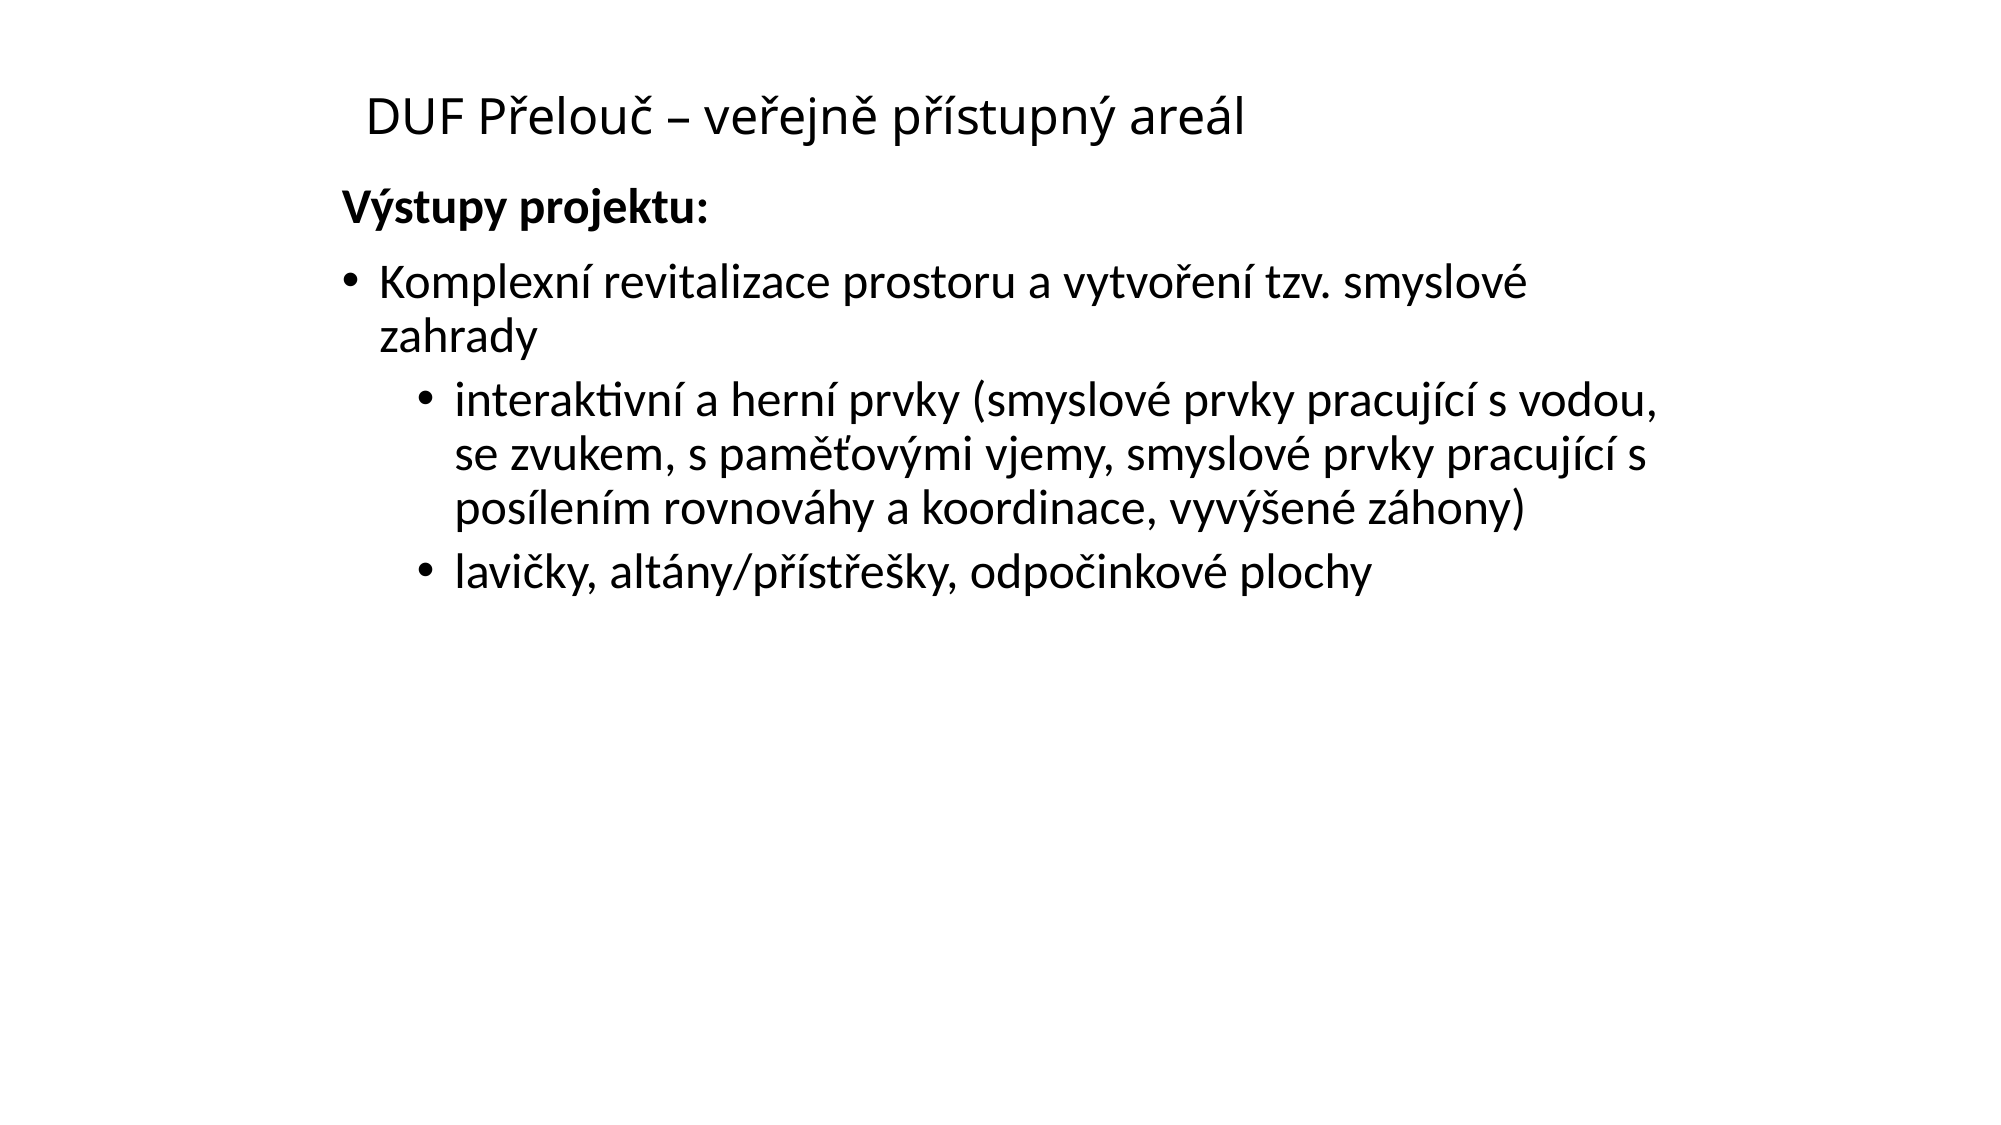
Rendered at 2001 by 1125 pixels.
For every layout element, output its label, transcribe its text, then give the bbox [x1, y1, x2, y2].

title DUF Přelouč – veřejně přístupný areál [350, 66, 1689, 171]
list Výstupy projektu: Komplexní revitalizace prostoru a vytvoření tzv. smyslové zahrady interaktivní a herní prvky (smyslové prvky pracující s vodou, se zvukem, s paměťovými vjemy, smyslové prvky pracující s posílením rovnováhy a koordinace, vyvýšené záhony) lavičky, altány/přístřešky, odpočinkové plochy [326, 172, 1677, 953]
